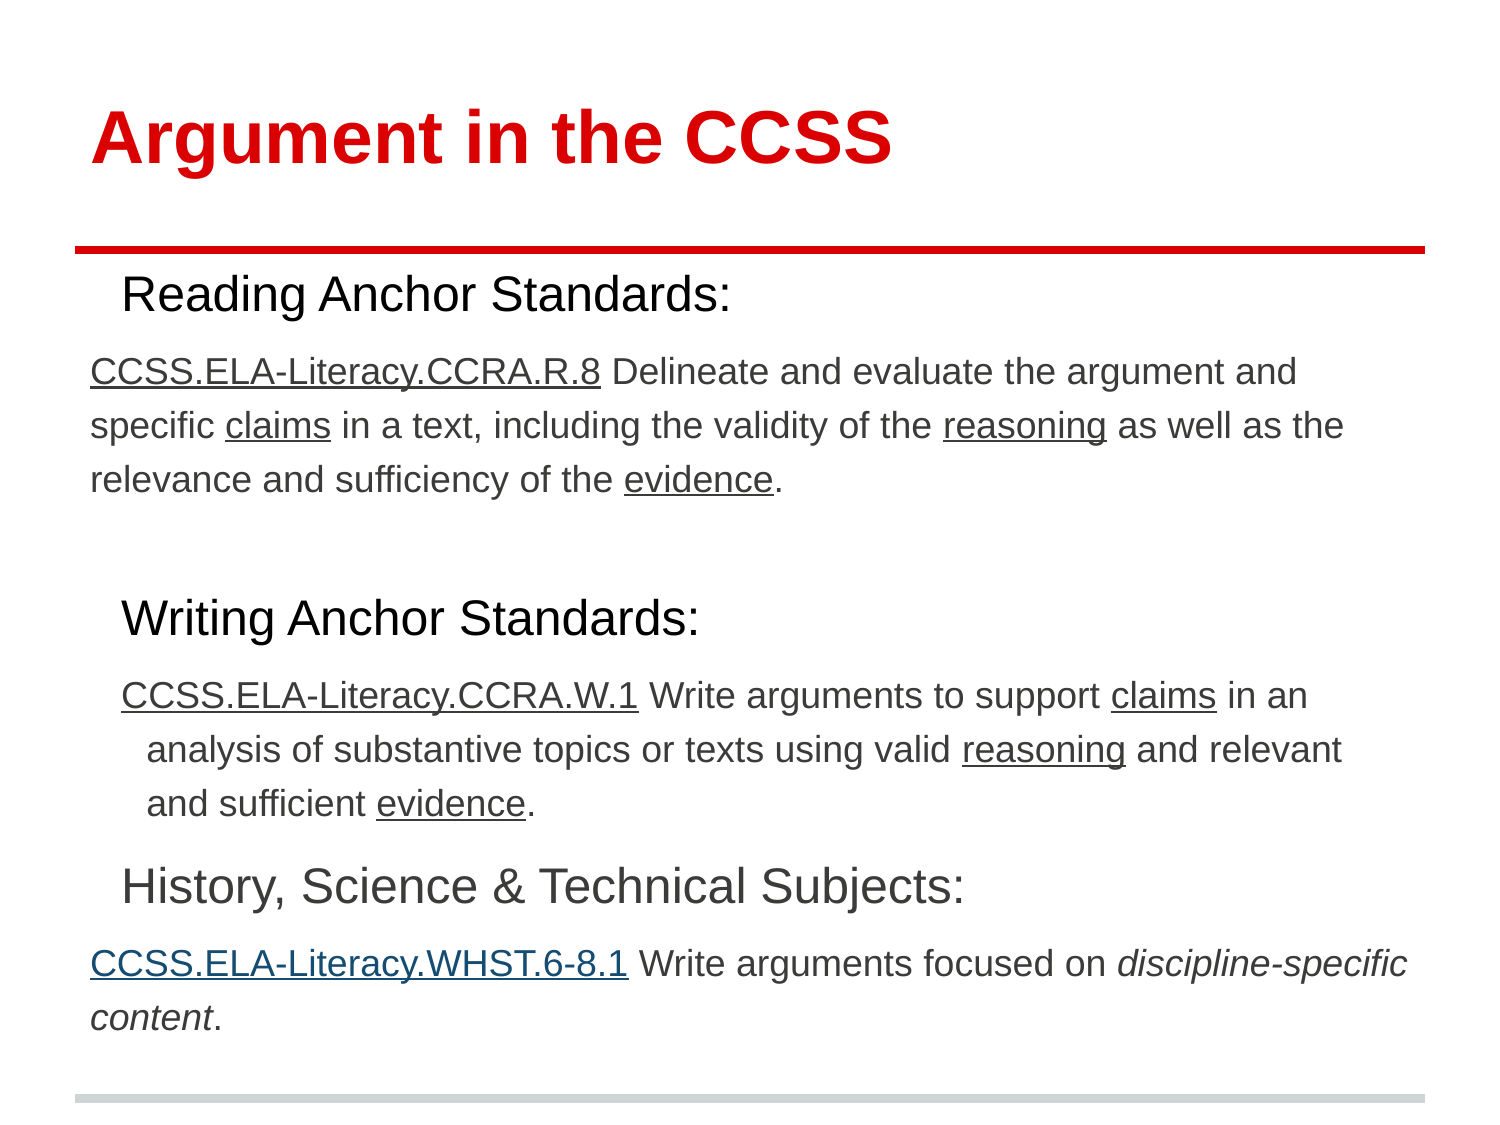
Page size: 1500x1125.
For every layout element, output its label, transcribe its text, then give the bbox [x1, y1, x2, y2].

list Reading Anchor Standards: CCSS.ELA-Literacy.CCRA.R.8 Delineate and evaluate the argument and specific claims in a text, including the validity of the reasoning as well as the relevance and sufficiency of the evidence. Writing Anchor Standards: CCSS.ELA-Literacy.CCRA.W.1 Write arguments to support claims in an analysis of substantive topics or texts using valid reasoning and relevant and sufficient evidence. History, Science & Technical Subjects: CCSS.ELA-Literacy.WHST.6-8.1 Write arguments focused on discipline-specific content. [75, 234, 1425, 1069]
title Argument in the CCSS [75, 45, 1425, 194]
